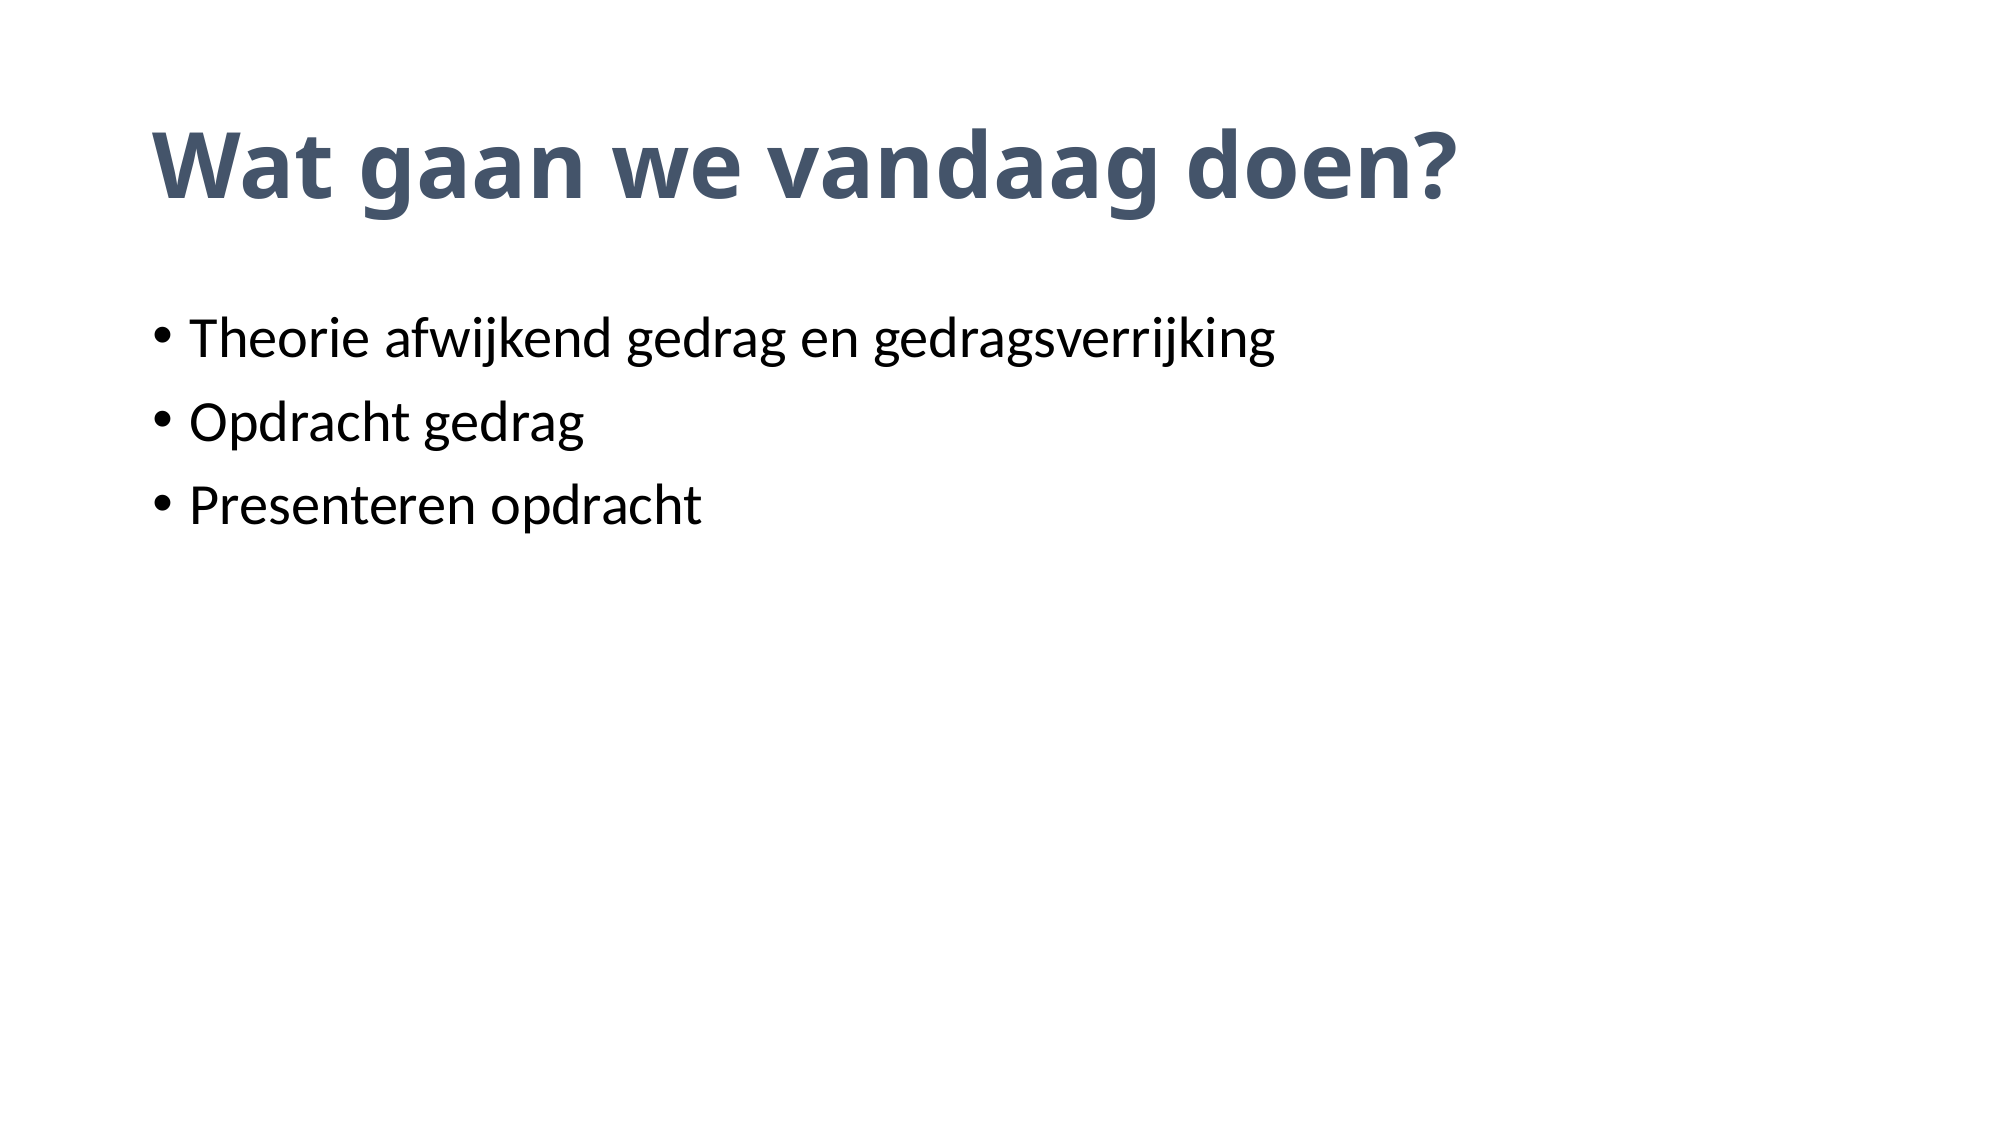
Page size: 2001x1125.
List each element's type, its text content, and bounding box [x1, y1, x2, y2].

title Wat gaan we vandaag doen? [137, 59, 1863, 278]
list Theorie afwijkend gedrag en gedragsverrijking Opdracht gedrag Presenteren opdracht [137, 299, 1863, 1014]
